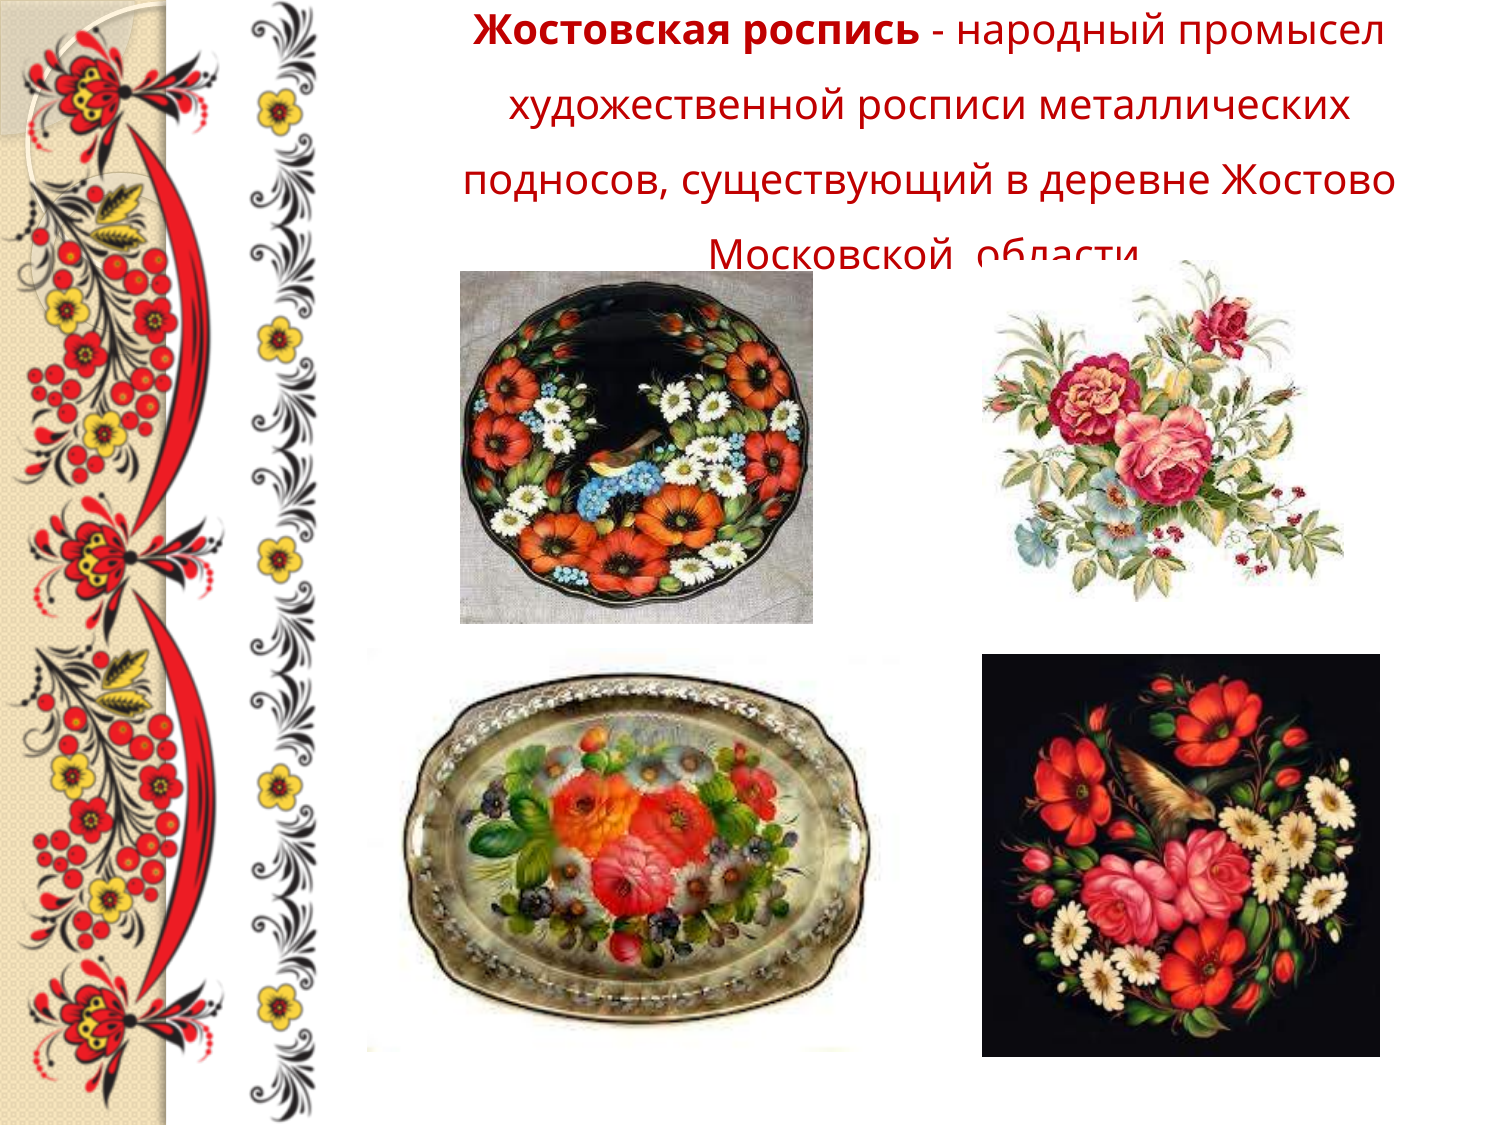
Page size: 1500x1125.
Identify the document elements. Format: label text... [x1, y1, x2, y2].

picture [367, 648, 906, 1052]
picture [460, 271, 813, 624]
picture [0, 0, 320, 1125]
picture [982, 260, 1344, 602]
picture [982, 654, 1380, 1058]
title Жостовская роспись - народный промысел художественной росписи металлических подносов, существующий в деревне Жостово Московской области. [350, 0, 1466, 238]
